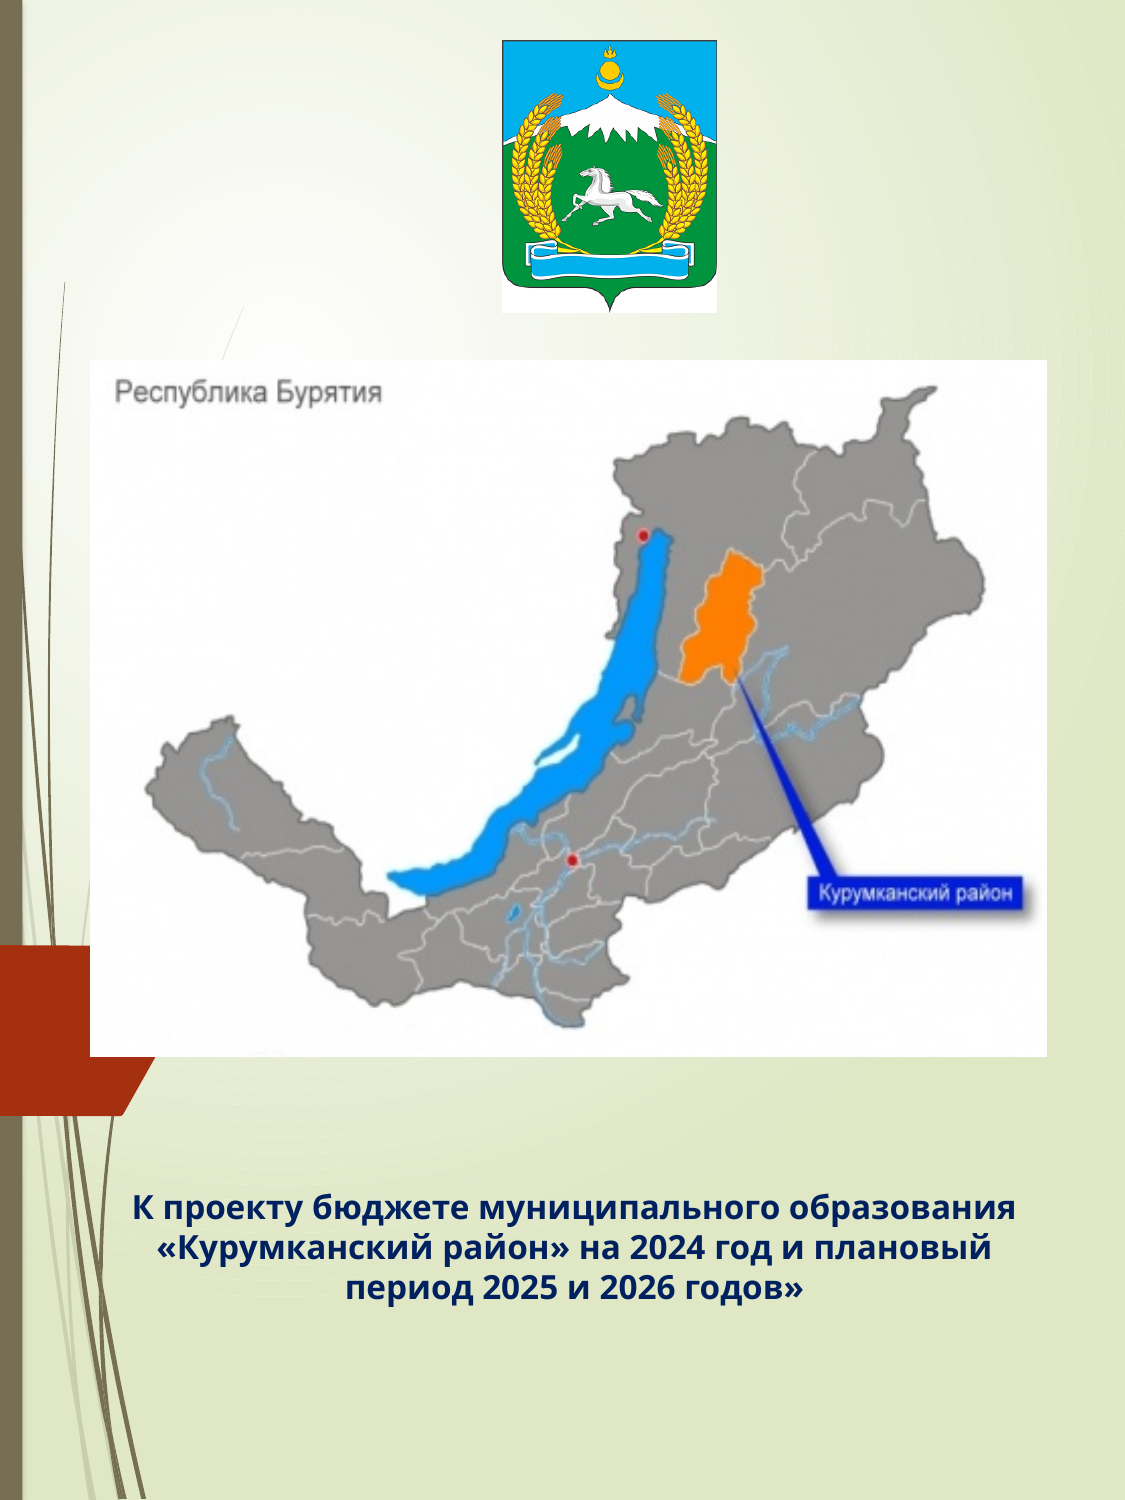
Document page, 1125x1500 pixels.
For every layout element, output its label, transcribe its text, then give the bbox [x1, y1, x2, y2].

subtitle К проекту бюджете муниципального образования «Курумканский район» на 2024 год и плановый период 2025 и 2026 годов» [90, 1057, 1060, 1344]
picture [89, 359, 1047, 1058]
picture [502, 40, 718, 314]
